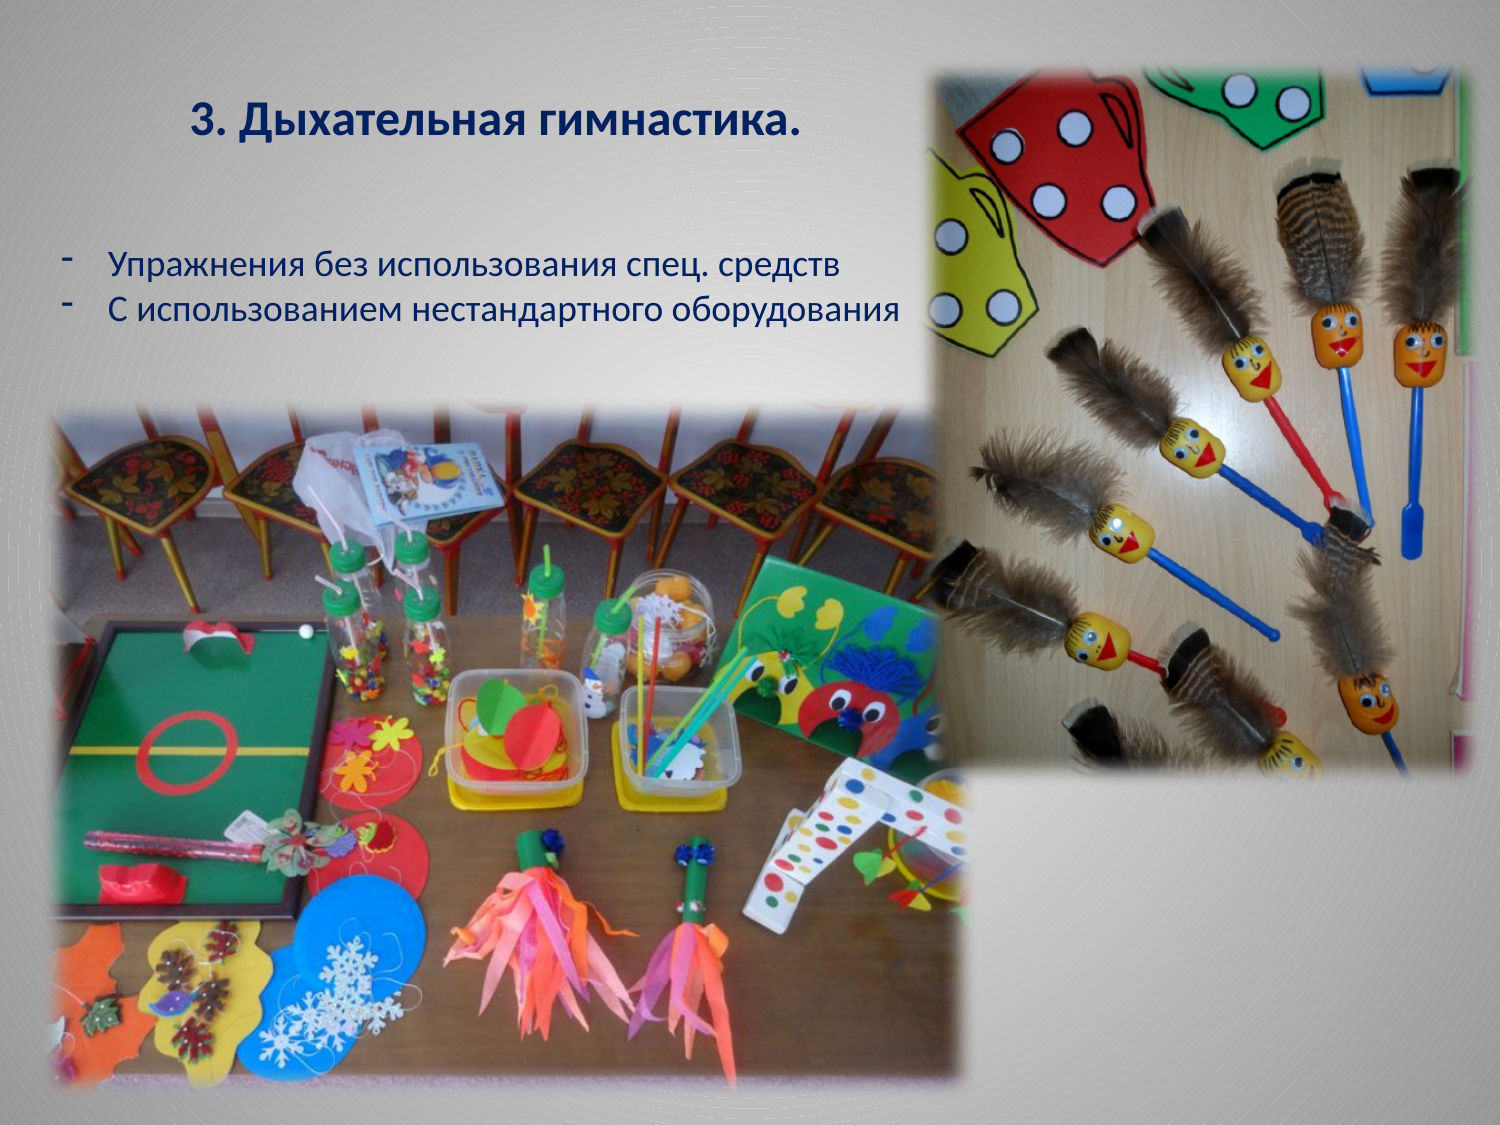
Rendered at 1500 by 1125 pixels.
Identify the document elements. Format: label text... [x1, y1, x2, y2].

text_box 3. Дыхательная гимнастика. [174, 78, 829, 153]
text_box Упражнения без использования спец. средств С использованием нестандартного оборудования [46, 231, 910, 337]
picture [41, 58, 1483, 1100]
